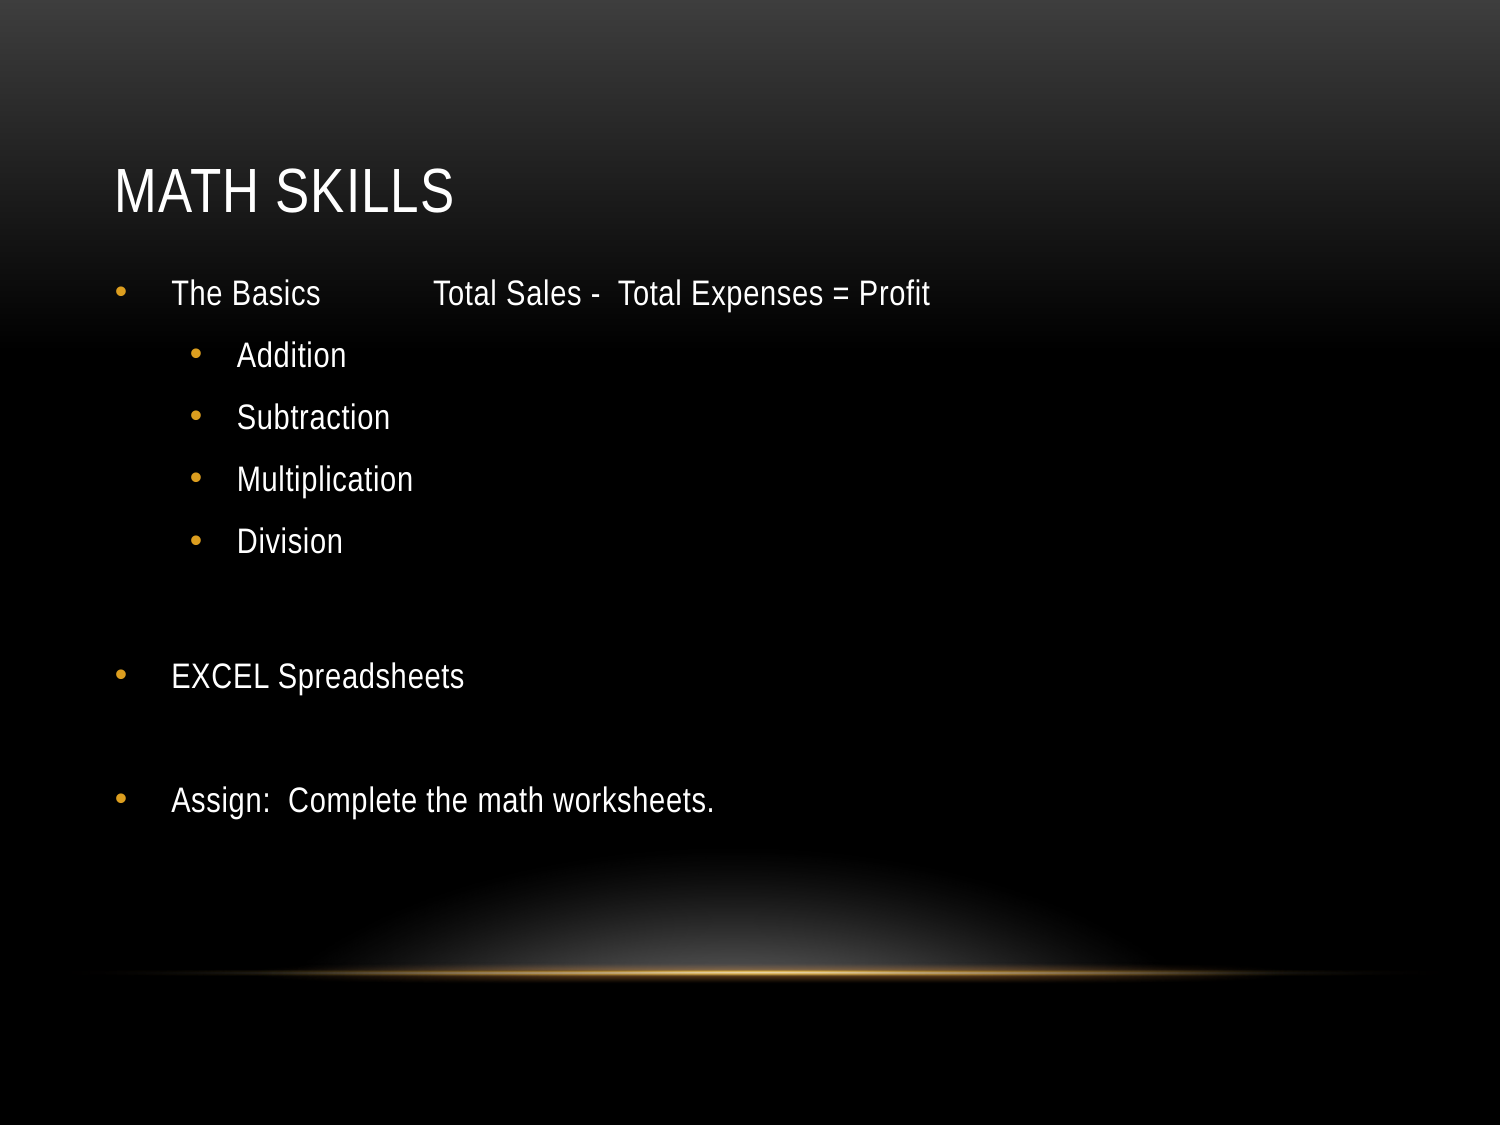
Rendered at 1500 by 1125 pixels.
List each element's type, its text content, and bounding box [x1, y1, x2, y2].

list The Basics Total Sales - Total Expenses = Profit Addition Subtraction Multiplication Division EXCEL Spreadsheets Assign: Complete the math worksheets. [99, 262, 1400, 938]
title Math skills [99, 45, 1400, 233]
picture [0, 0, 1500, 1125]
